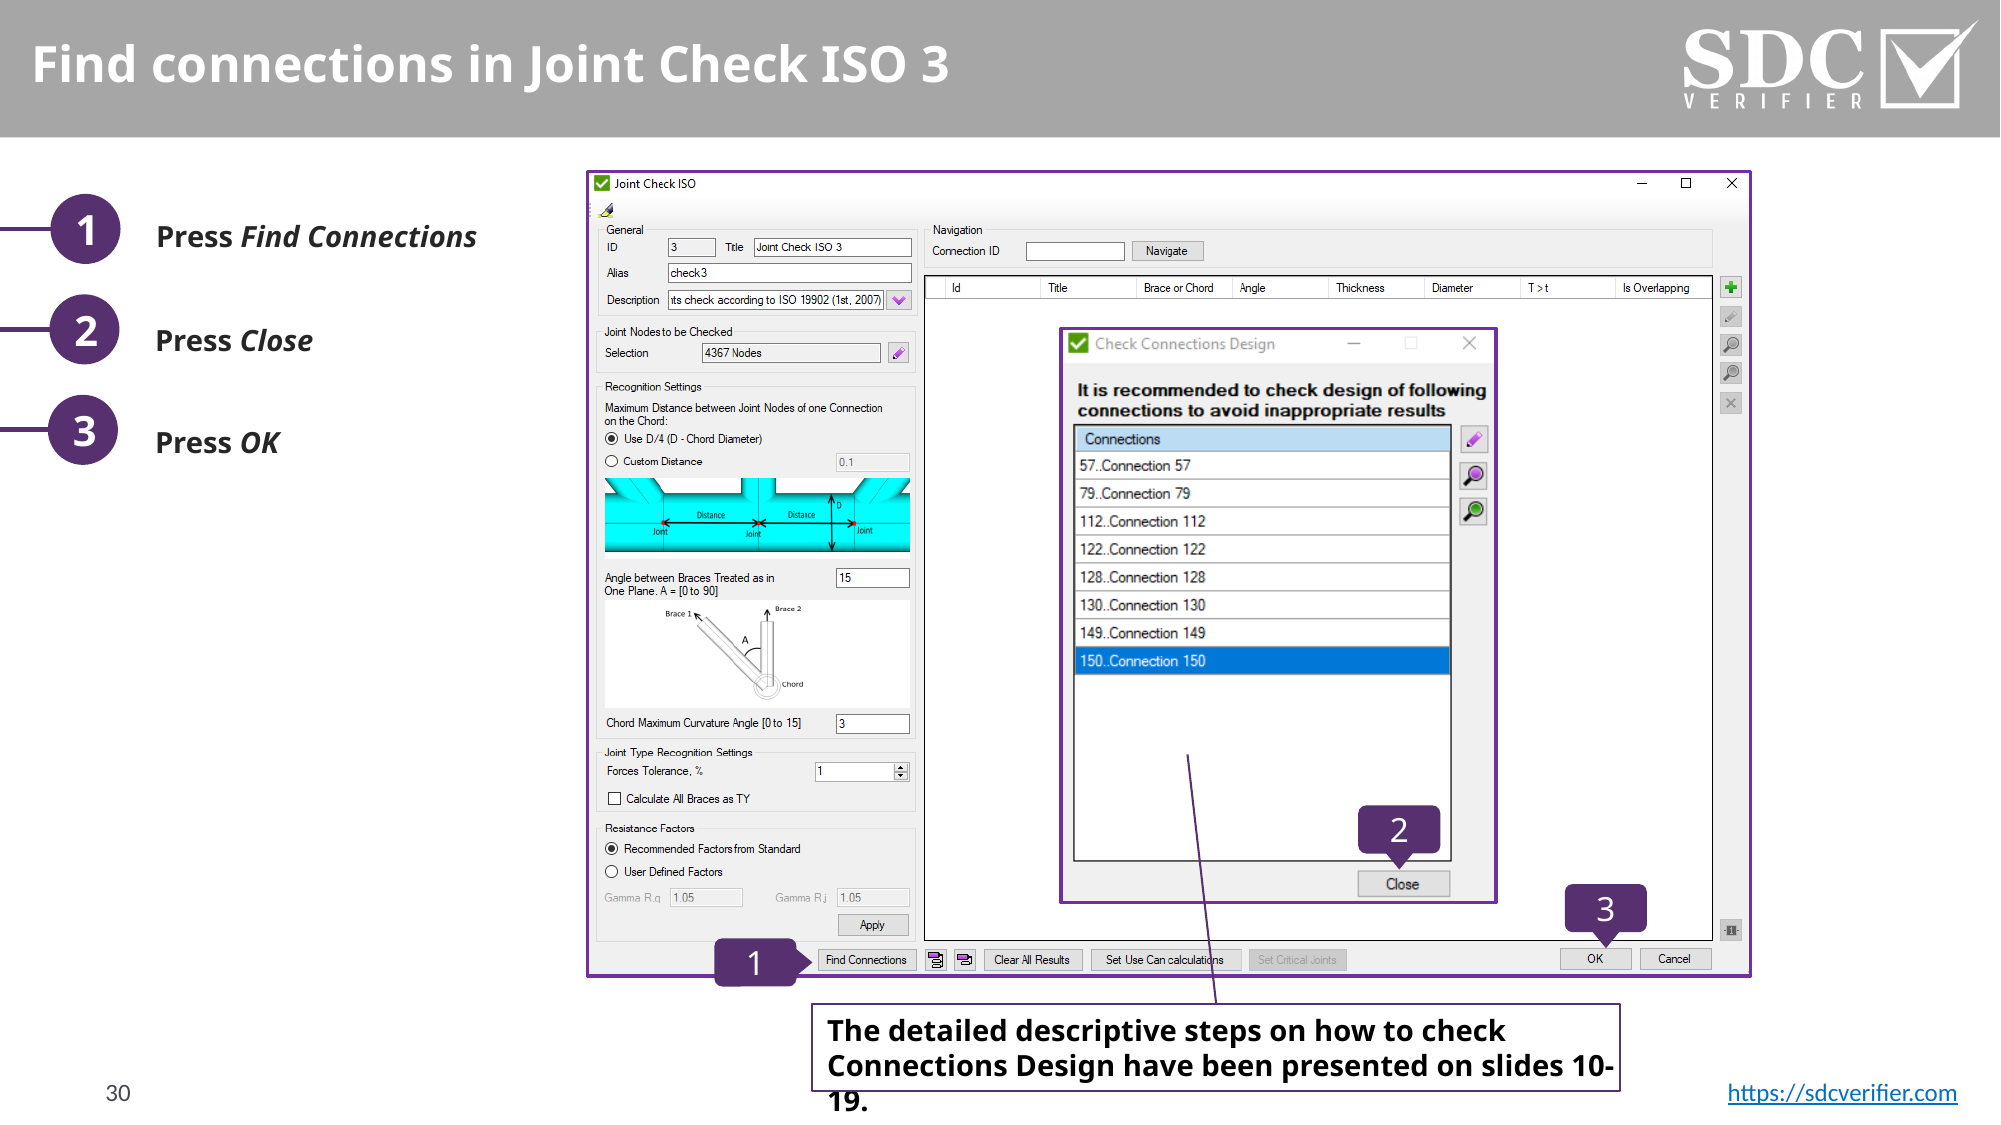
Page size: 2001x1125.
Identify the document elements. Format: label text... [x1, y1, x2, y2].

text_box Press OK [140, 417, 582, 505]
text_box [714, 938, 813, 987]
text_box [811, 1003, 1622, 1092]
text_box Press Find Connections [141, 210, 582, 299]
text_box The detailed descriptive steps on how to check Connections Design have been presented on slides 10-19. [812, 1005, 1638, 1125]
text_box Press Close [140, 314, 582, 402]
picture [1644, 0, 2000, 148]
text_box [1564, 883, 1648, 949]
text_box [0, 294, 120, 365]
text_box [0, 193, 121, 265]
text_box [1357, 805, 1441, 870]
picture [588, 172, 1750, 975]
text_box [1187, 754, 1217, 1005]
slide_number 30 [1, 1061, 146, 1122]
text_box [0, 394, 119, 466]
title Find connections in Joint Check ISO 3 [16, 24, 1948, 113]
